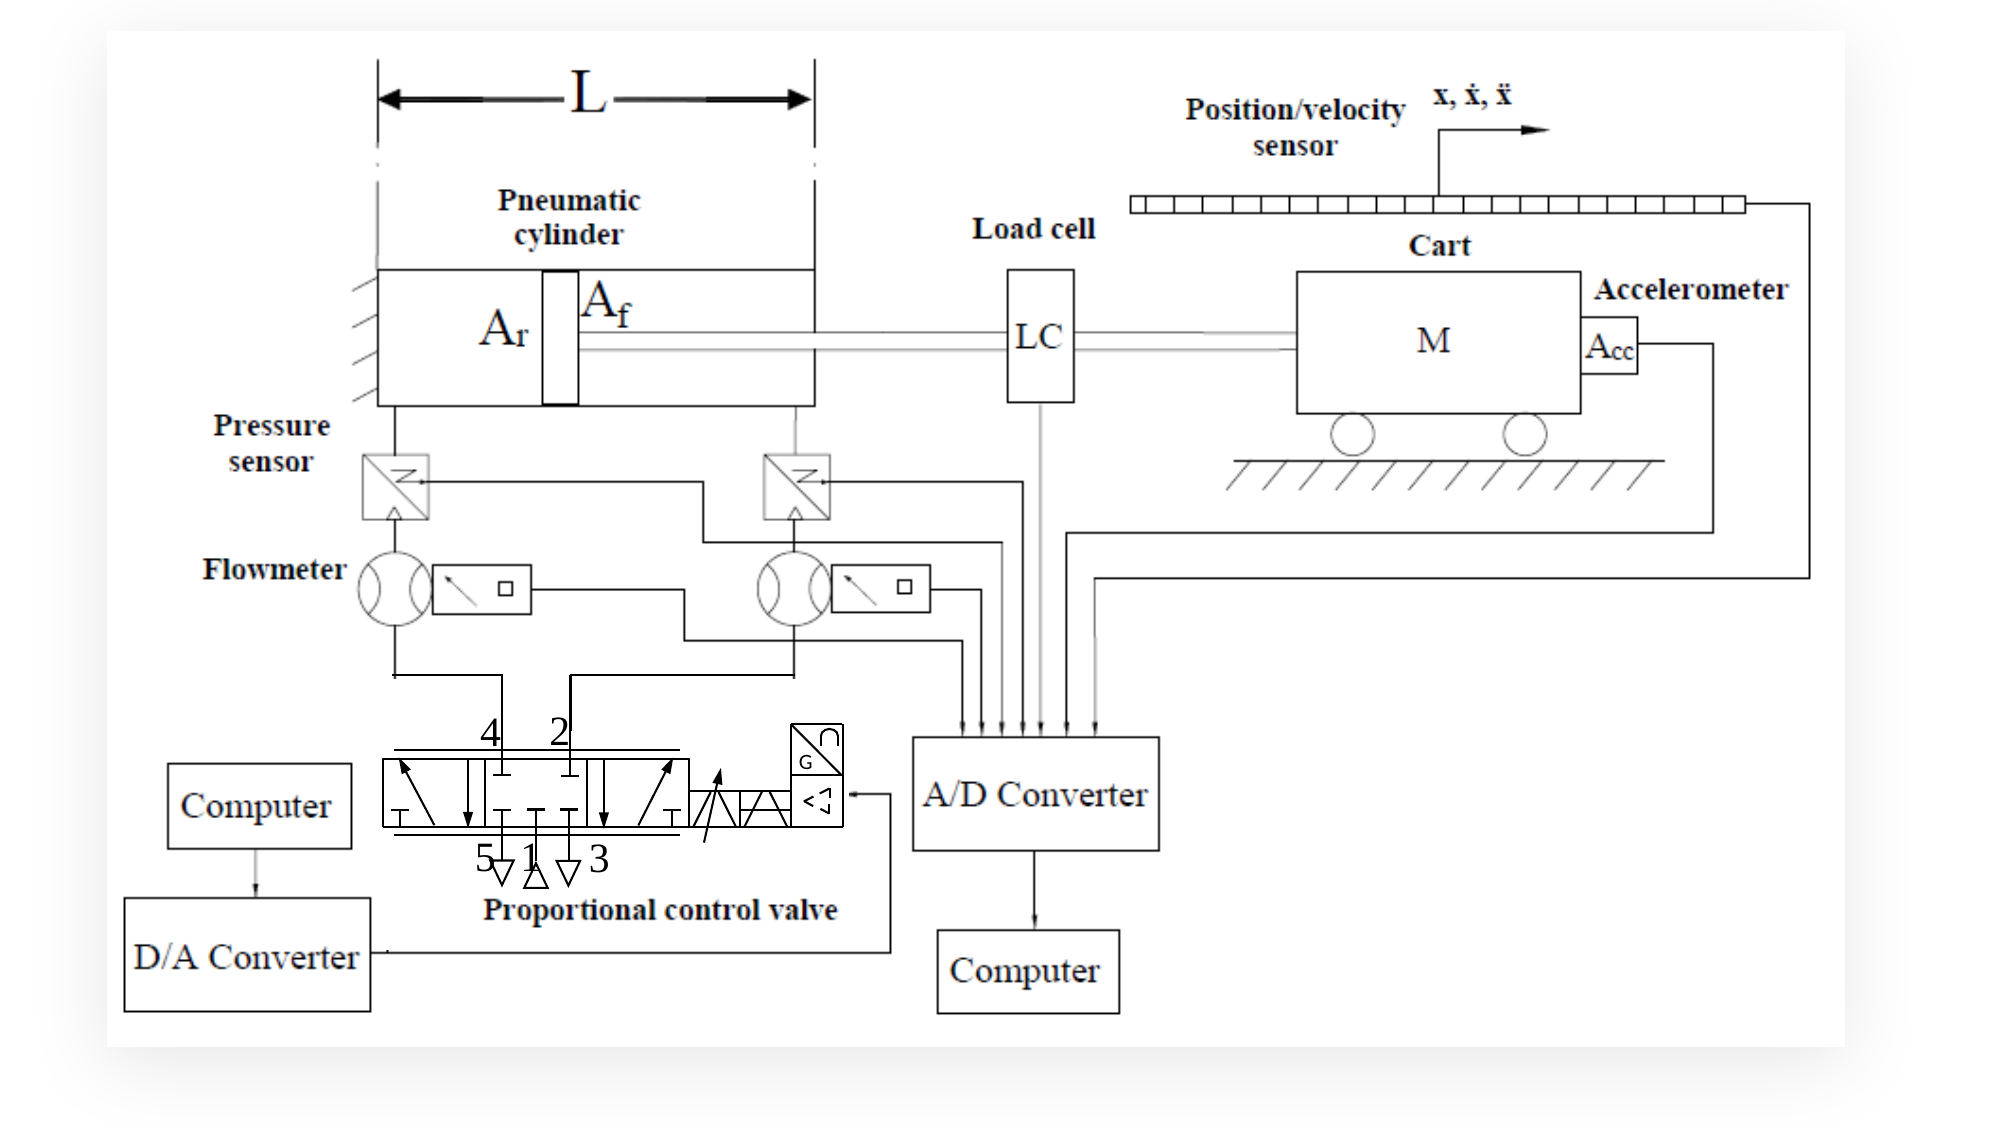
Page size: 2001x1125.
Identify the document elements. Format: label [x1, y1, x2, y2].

text_box [413, 756, 422, 830]
text_box [708, 770, 716, 844]
text_box [744, 791, 762, 809]
text_box [693, 792, 711, 828]
text_box [744, 811, 762, 828]
text_box [560, 809, 579, 861]
text_box [718, 792, 737, 828]
text_box [820, 808, 830, 814]
text_box [492, 723, 511, 776]
text_box [561, 724, 580, 776]
text_box [464, 759, 472, 825]
text_box [107, 31, 1845, 1048]
text_box [803, 802, 814, 807]
text_box [769, 791, 788, 809]
text_box [790, 723, 842, 775]
text_box [819, 788, 829, 794]
text_box [803, 796, 814, 802]
text_box [493, 809, 512, 862]
text_box [651, 756, 659, 830]
text_box [526, 809, 545, 861]
text_box [769, 811, 788, 828]
text_box [600, 759, 608, 826]
text_box [390, 809, 409, 827]
text_box [663, 809, 682, 827]
